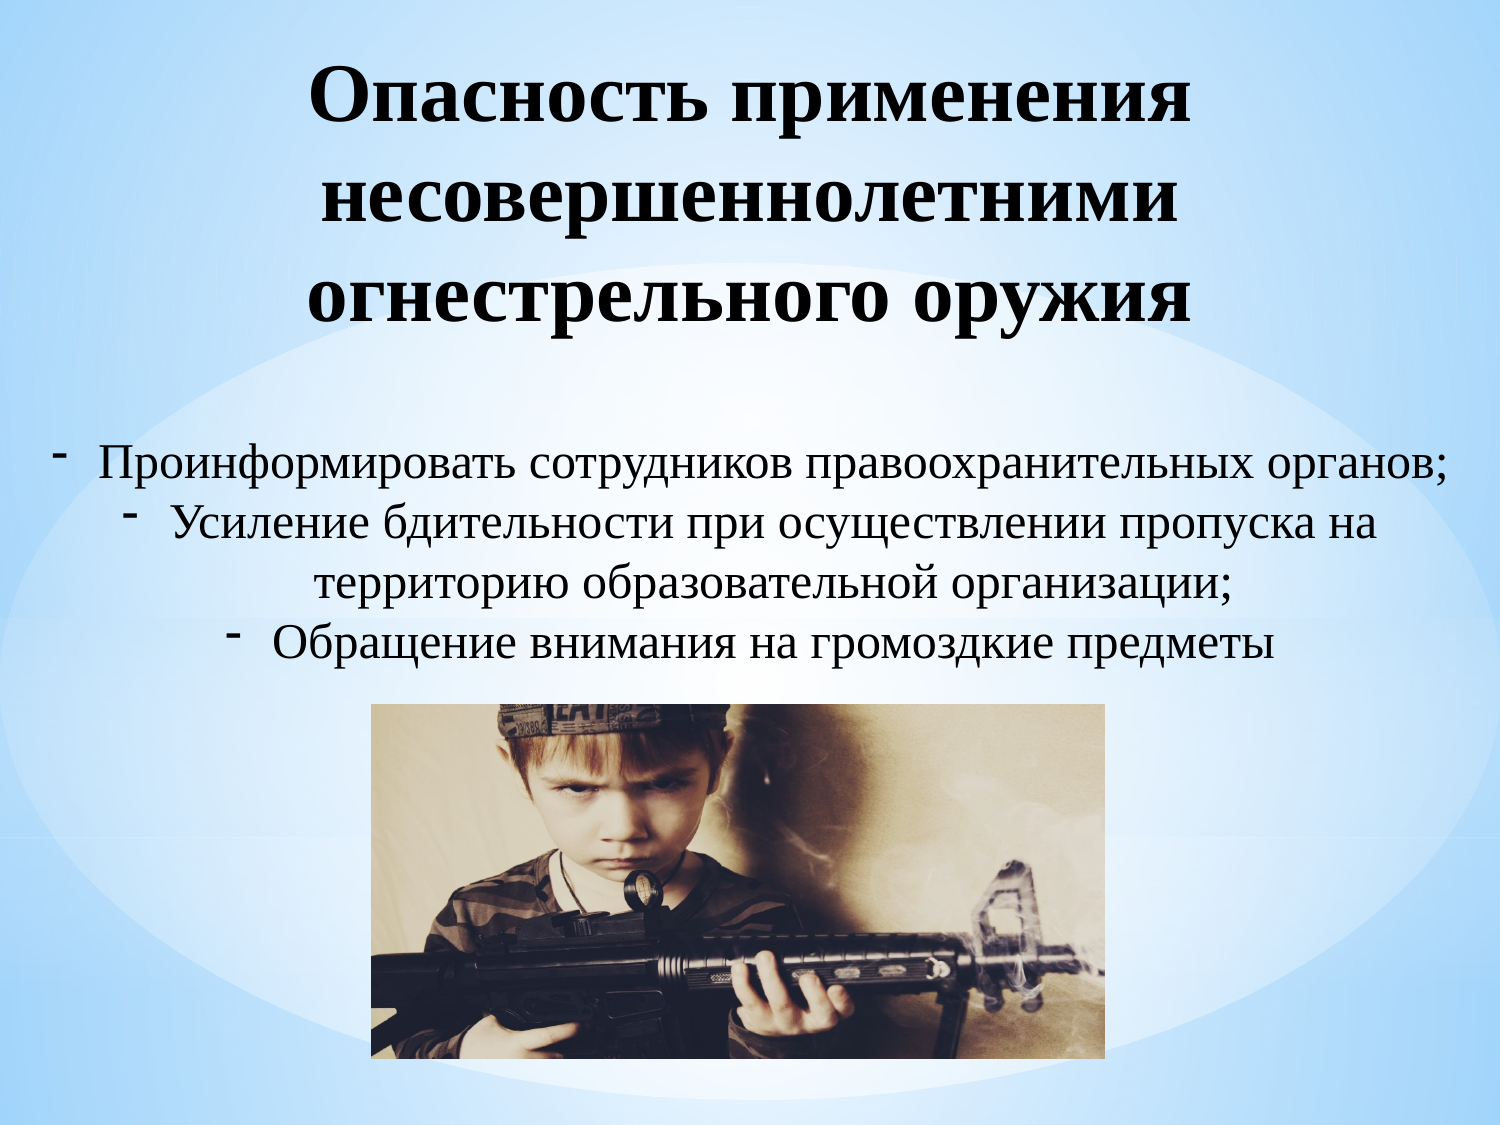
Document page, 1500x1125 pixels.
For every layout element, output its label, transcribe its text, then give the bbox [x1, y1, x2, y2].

picture [371, 703, 1105, 1059]
text_box Опасность применения несовершеннолетними огнестрельного оружия Проинформировать сотрудников правоохранительных органов; Усиление бдительности при осуществлении пропуска на территорию образовательной организации; Обращение внимания на громоздкие предметы [29, 30, 1471, 676]
